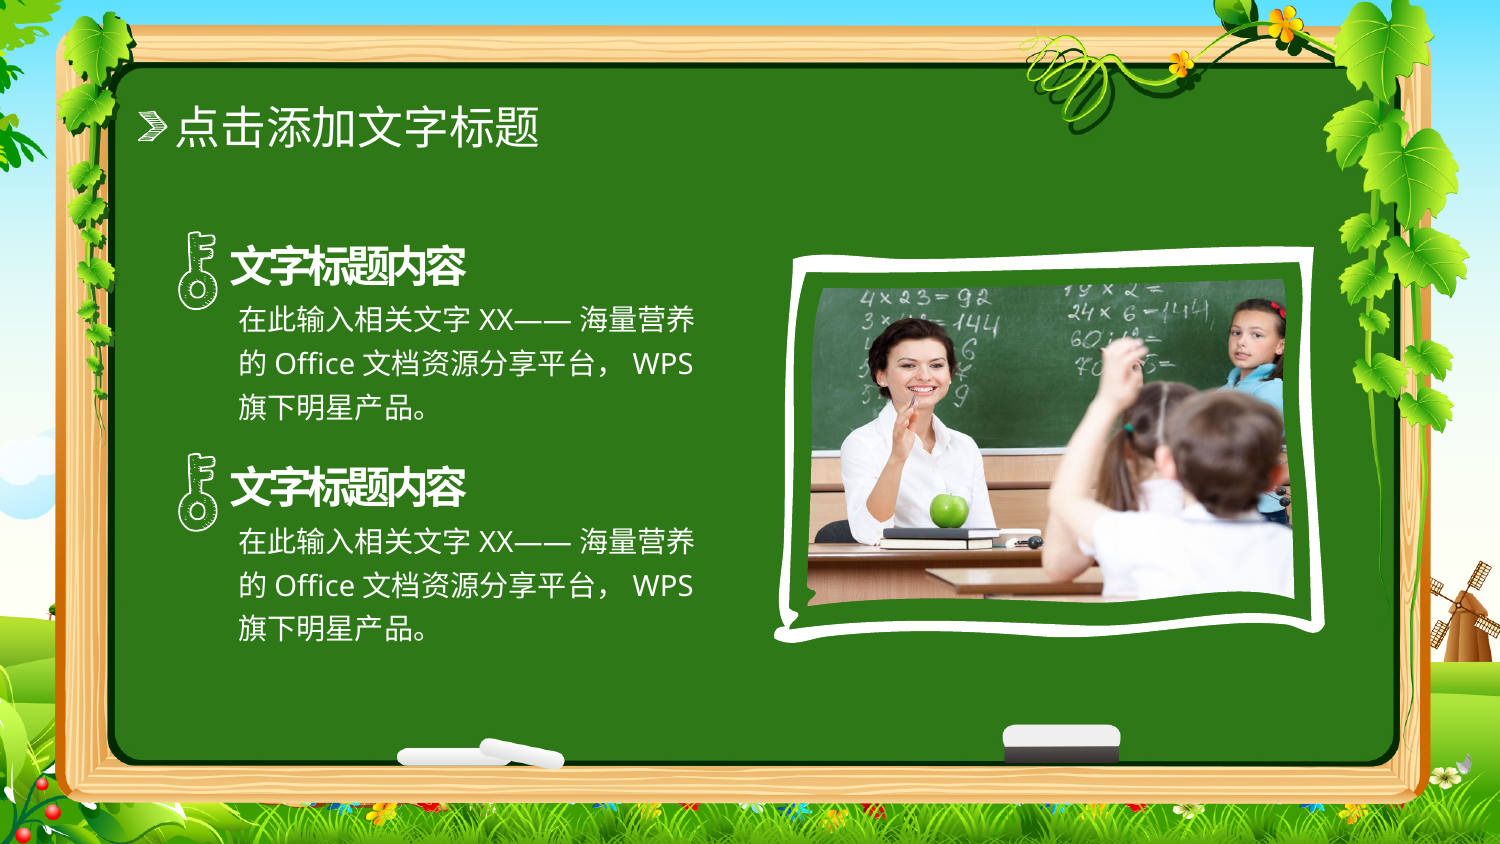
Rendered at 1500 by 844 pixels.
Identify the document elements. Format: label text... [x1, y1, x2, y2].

text_box [137, 110, 168, 142]
text_box 在此输入相关文字XX——海量营养的Office文档资源分享平台，WPS旗下明星产品。 [227, 508, 717, 652]
picture [0, 0, 1500, 844]
text_box 在此输入相关文字XX——海量营养的Office文档资源分享平台，WPS旗下明星产品。 [227, 287, 717, 430]
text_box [157, 250, 237, 291]
text_box [774, 246, 1325, 643]
text_box 点击添加文字标题 [174, 98, 542, 154]
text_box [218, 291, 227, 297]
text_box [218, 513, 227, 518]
text_box 文字标题内容 [218, 232, 480, 287]
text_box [157, 472, 237, 513]
text_box 文字标题内容 [218, 454, 480, 508]
